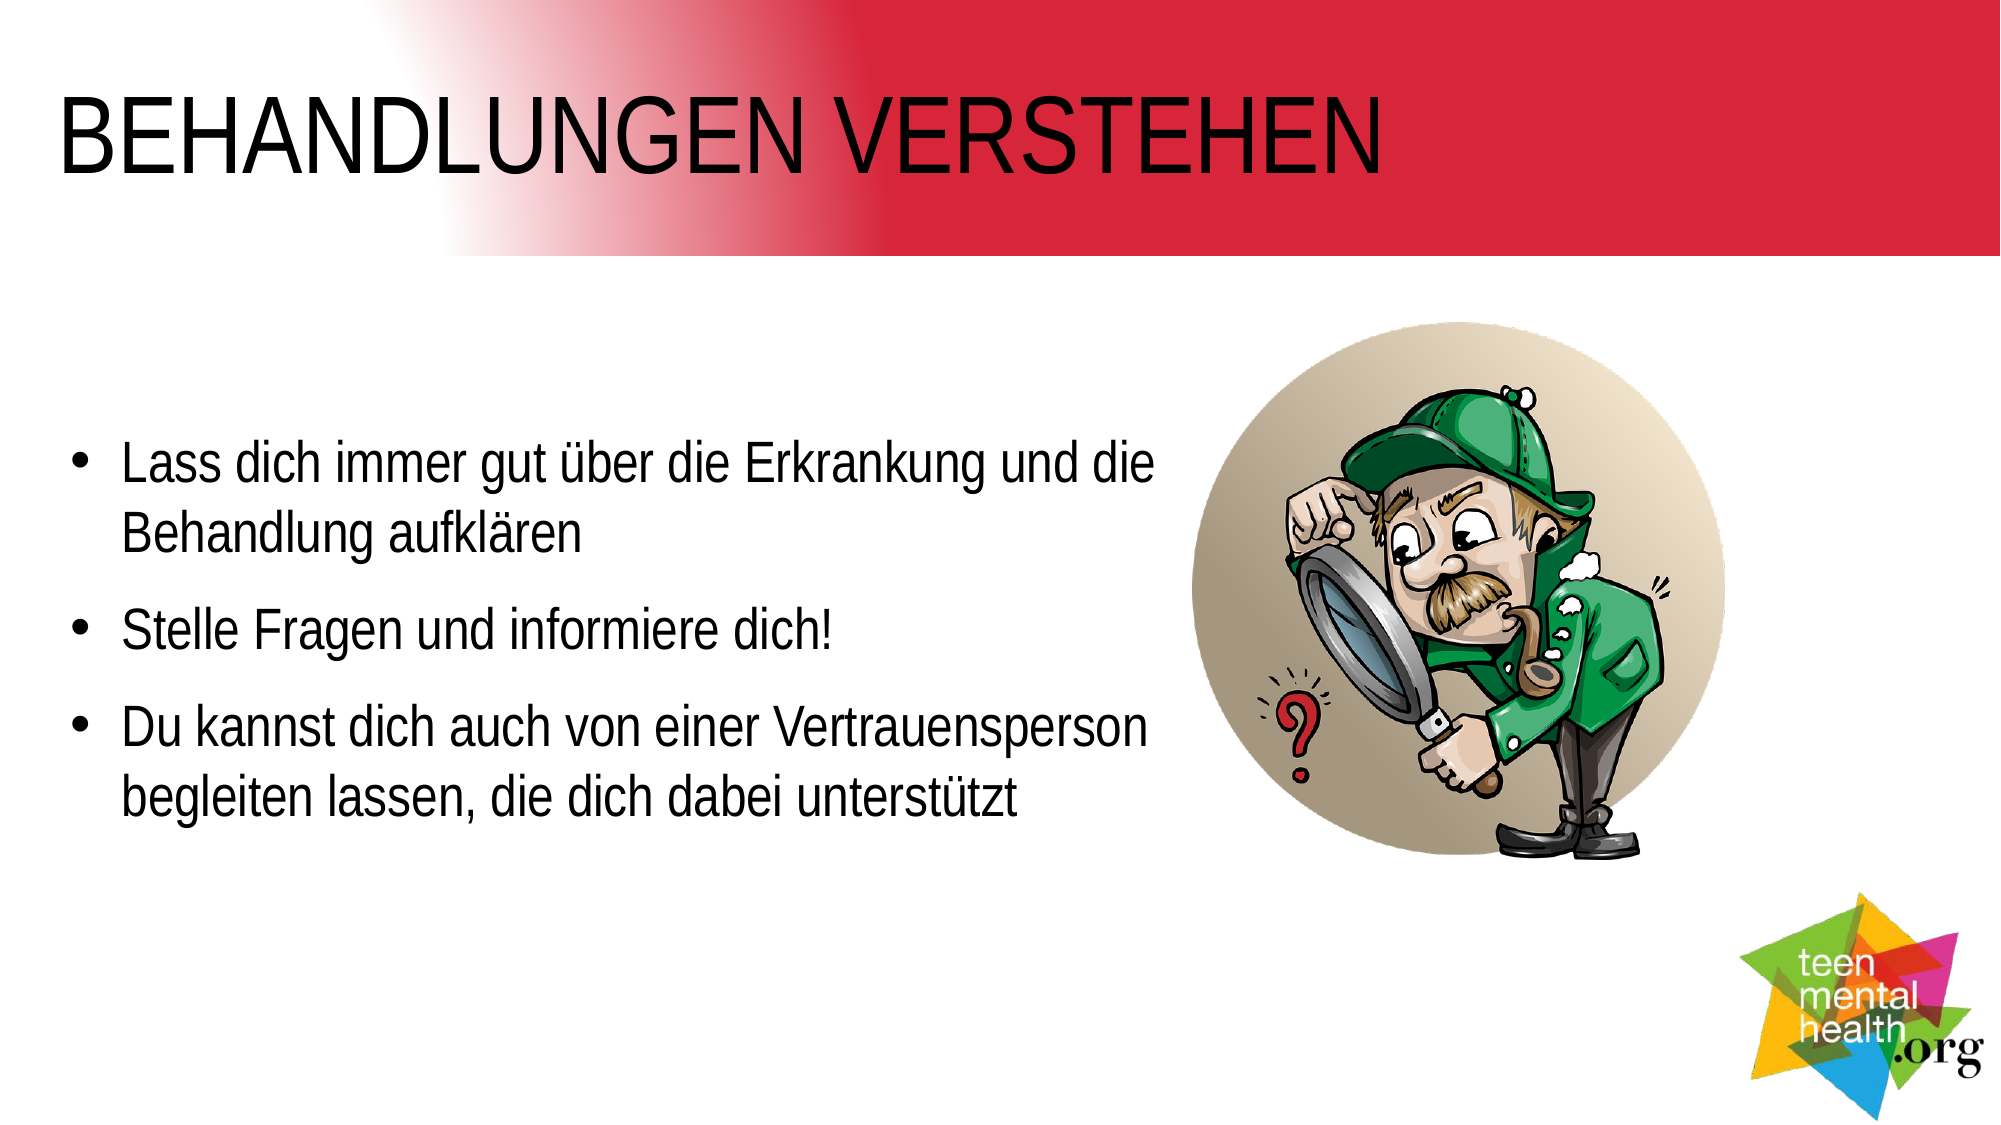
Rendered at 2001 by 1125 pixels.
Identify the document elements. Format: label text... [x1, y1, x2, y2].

picture [0, 0, 2000, 256]
text_box Lass dich immer gut über die Erkrankung und die Behandlung aufklären Stelle Fragen und informiere dich! Du kannst dich auch von einer Vertrauensperson begleiten lassen, die dich dabei unterstützt [68, 422, 1377, 920]
title BEHANDLUNGEN VERSTEHEN [55, 60, 1675, 252]
picture [1192, 322, 1726, 861]
picture [1739, 892, 1984, 1121]
